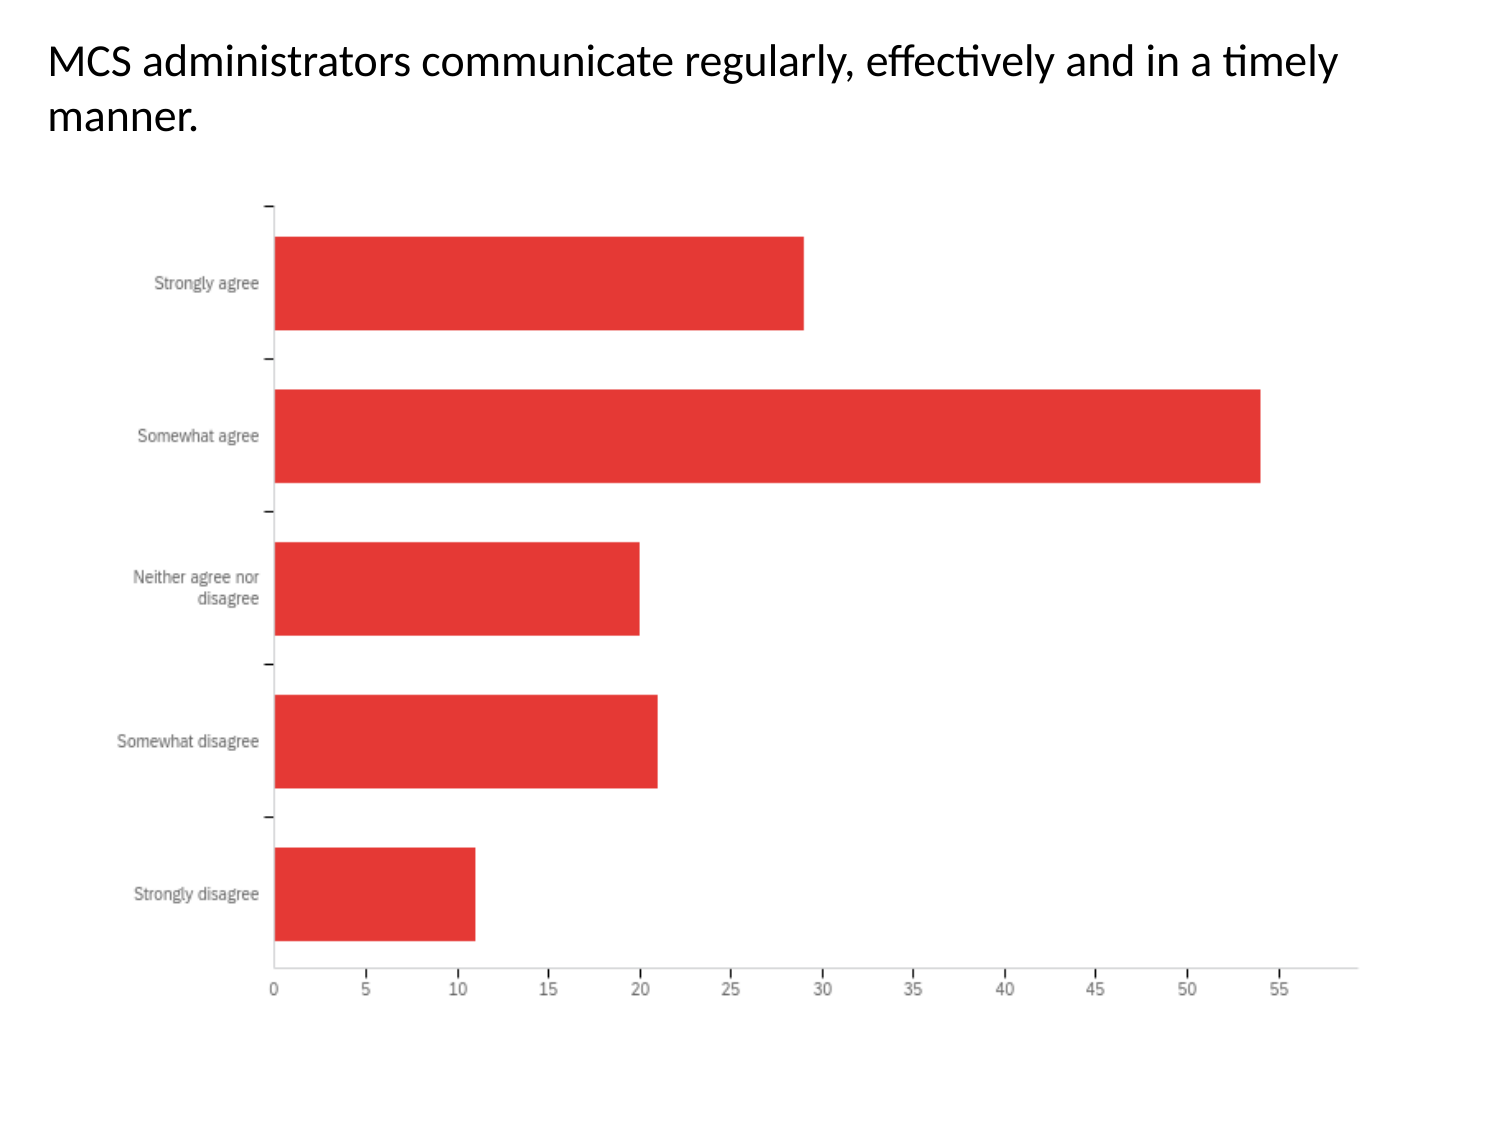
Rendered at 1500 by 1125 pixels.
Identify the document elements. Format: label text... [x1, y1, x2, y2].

text_box MCS administrators communicate regularly, effectively and in a timely manner. [32, 22, 1383, 84]
picture [93, 196, 1407, 1018]
